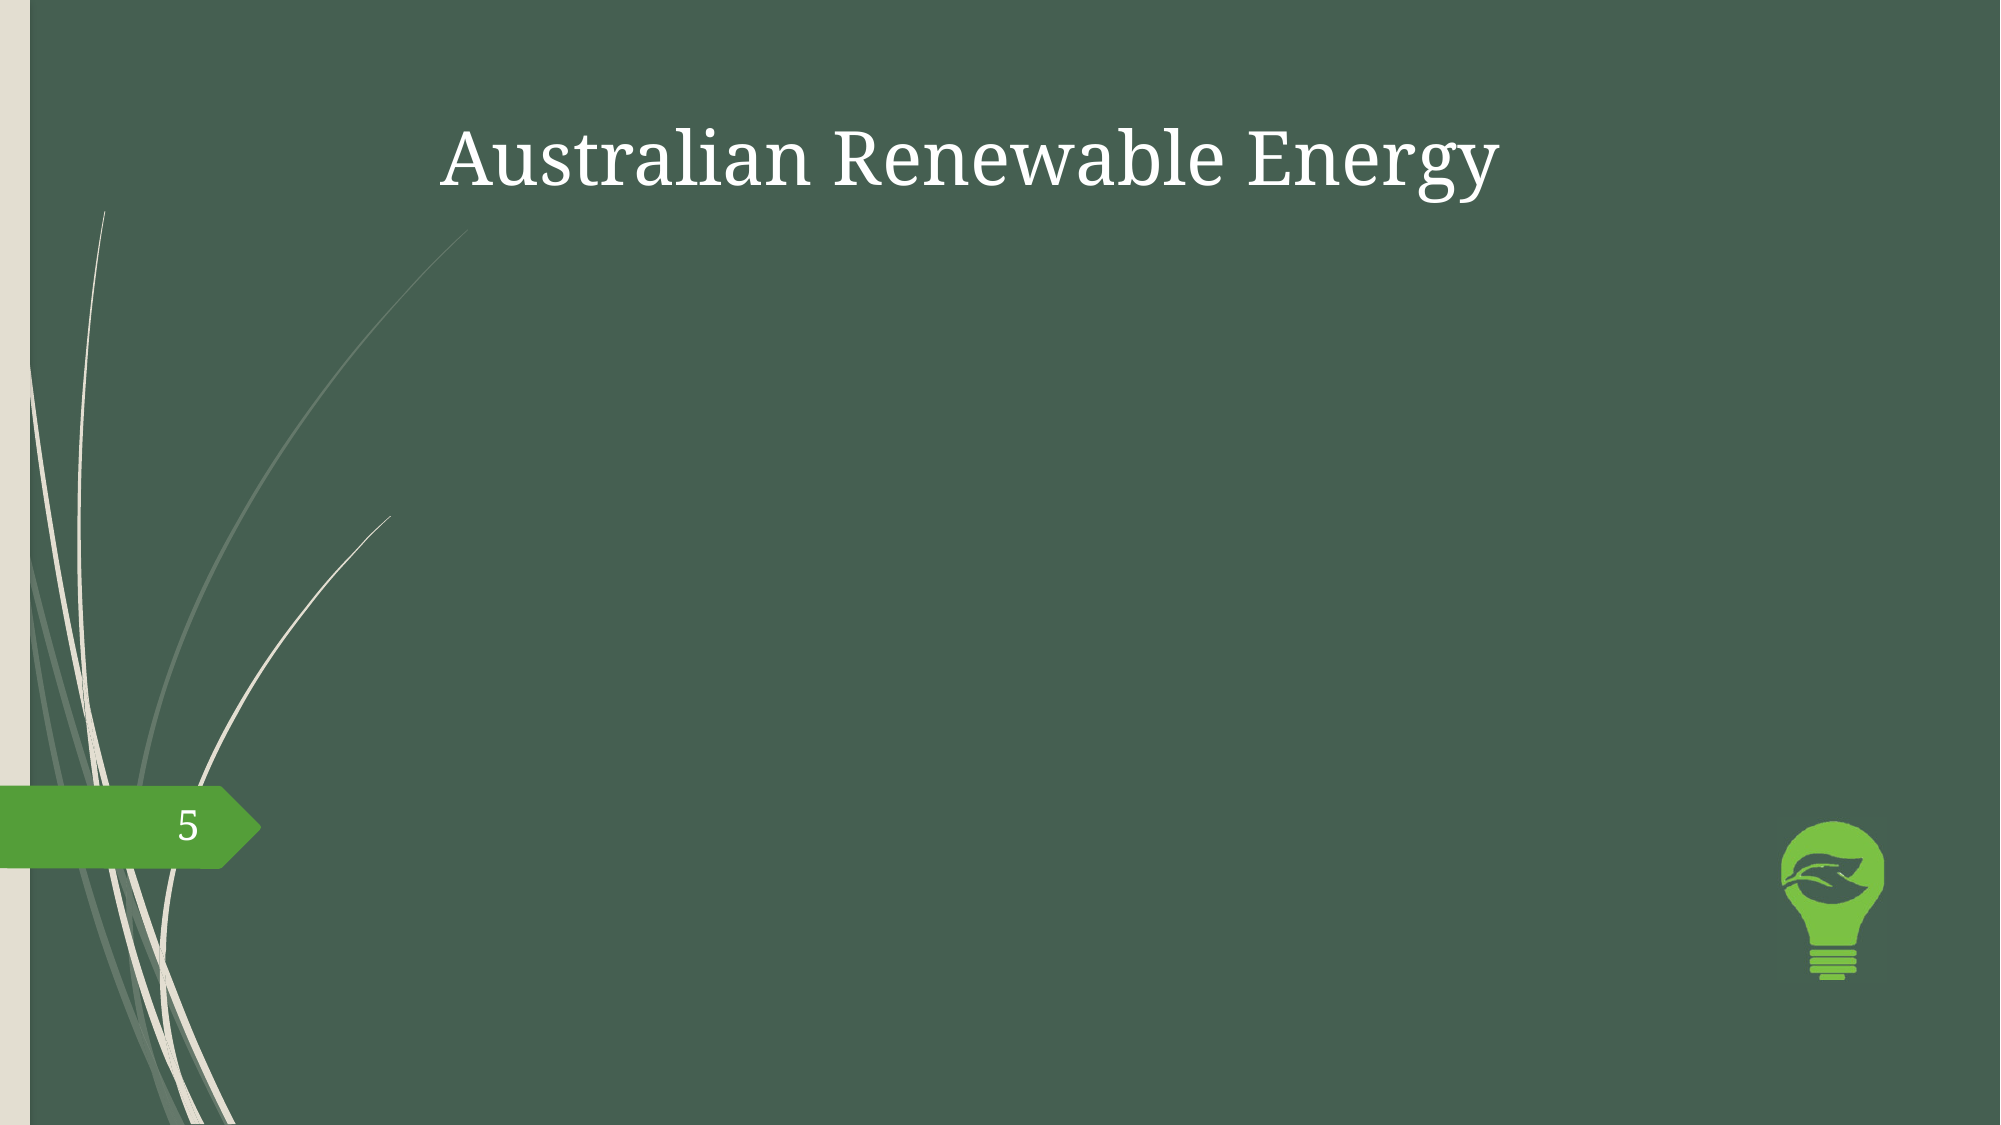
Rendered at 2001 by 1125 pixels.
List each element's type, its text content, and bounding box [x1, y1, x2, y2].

picture [1777, 817, 1888, 983]
slide_number 5 [87, 797, 216, 858]
title Australian Renewable Energy [425, 102, 1888, 313]
